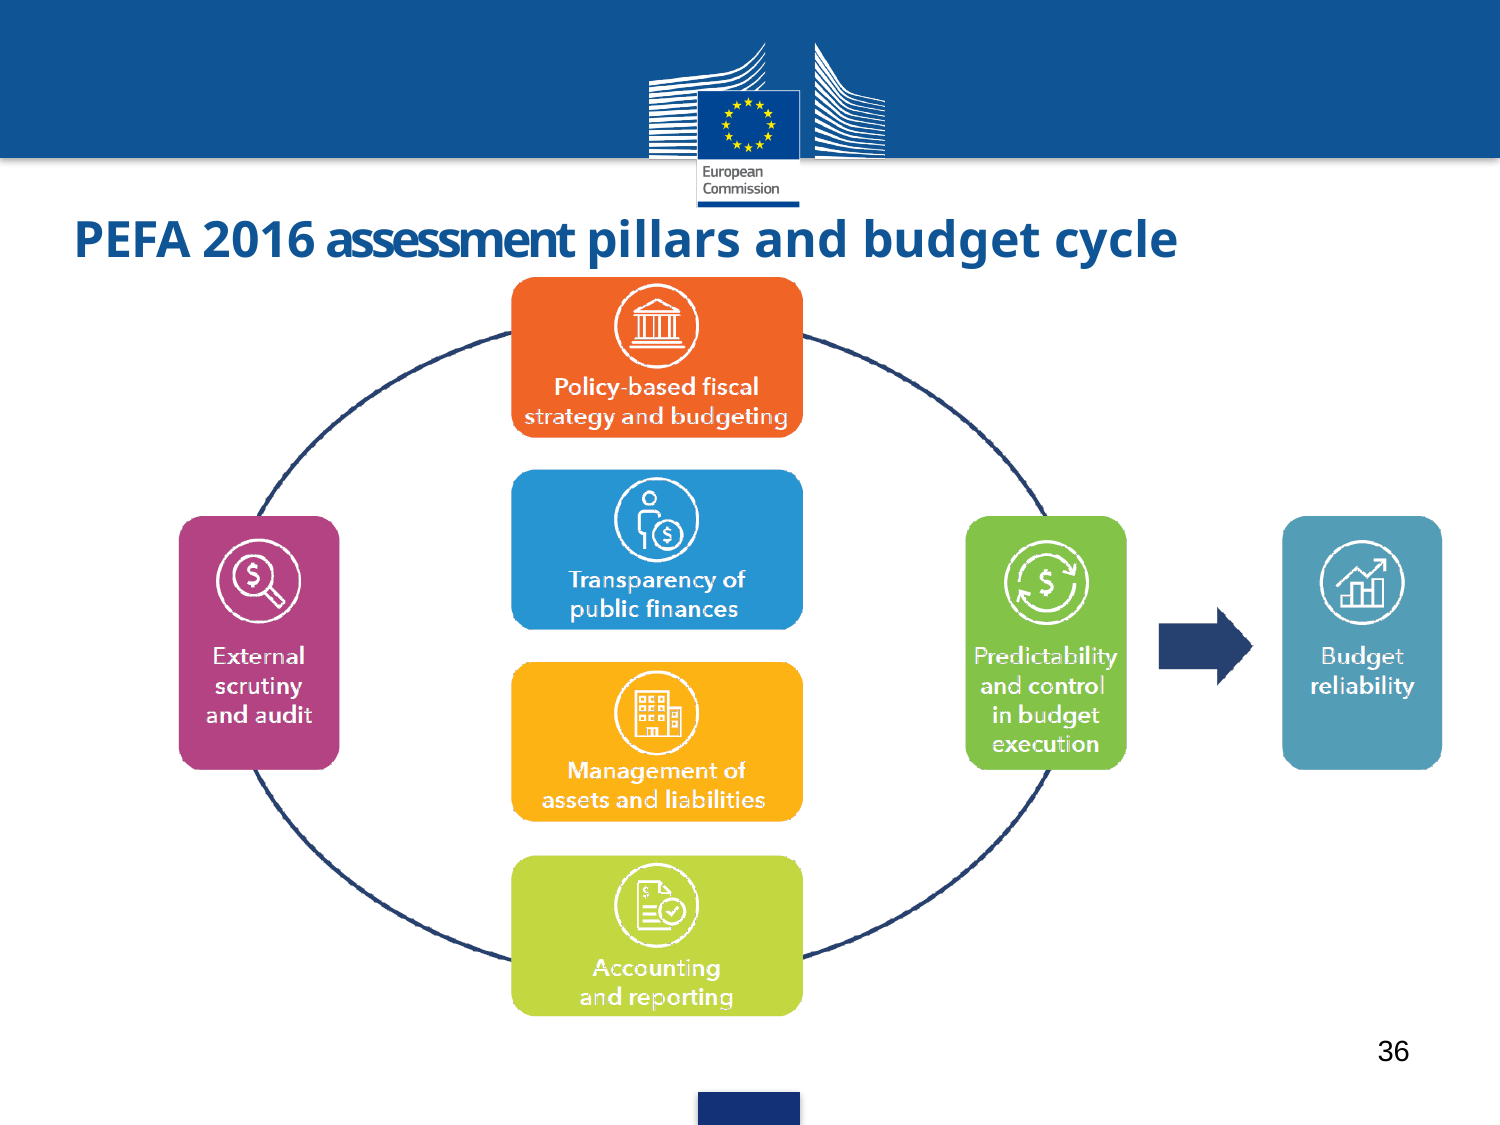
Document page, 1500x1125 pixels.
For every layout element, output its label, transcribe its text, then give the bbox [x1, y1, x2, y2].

slide_number 36 [1074, 1026, 1426, 1103]
title PEFA 2016 assessment pillars and budget cycle [0, 160, 1471, 315]
text_box [158, 249, 1449, 1026]
picture [649, 42, 885, 160]
